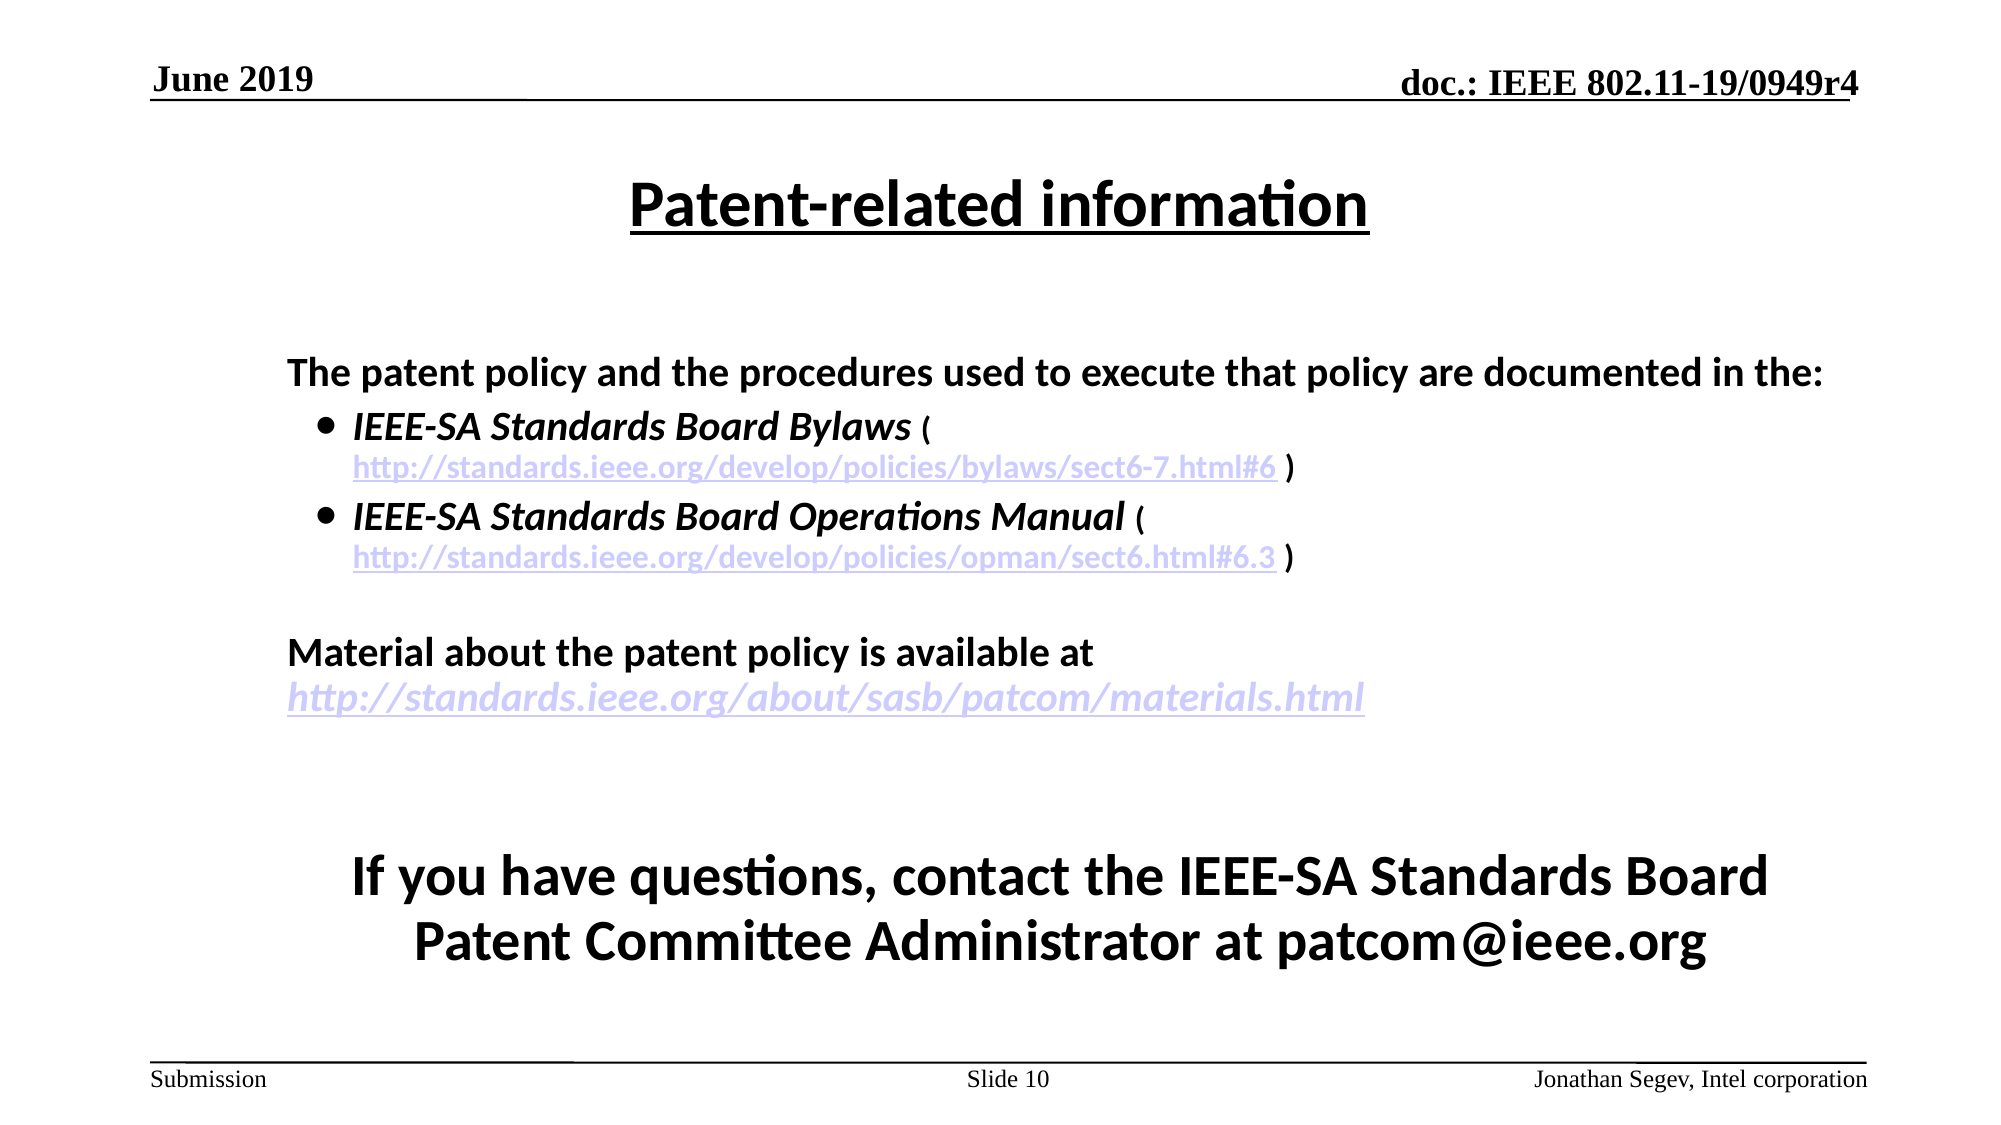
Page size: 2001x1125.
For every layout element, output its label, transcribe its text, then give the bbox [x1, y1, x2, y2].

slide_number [152, 54, 563, 100]
slide_number Slide 10 [950, 1061, 1067, 1123]
title Patent-related information [149, 112, 1850, 288]
list The patent policy and the procedures used to execute that policy are documented in the: IEEE-SA Standards Board Bylaws (http://standards.ieee.org/develop/policies/bylaws/sect6-7.html#6 ) IEEE-SA Standards Board Operations Manual (http://standards.ieee.org/develop/policies/opman/sect6.html#6.3 ) Material about the patent policy is available at http://standards.ieee.org/about/sasb/patcom/materials.html If you have questions, contact the IEEE-SA Standards Board Patent Committee Administrator at patcom@ieee.org [149, 324, 1850, 1000]
footer Jonathan Segev, Intel corporation [1171, 1061, 1869, 1093]
